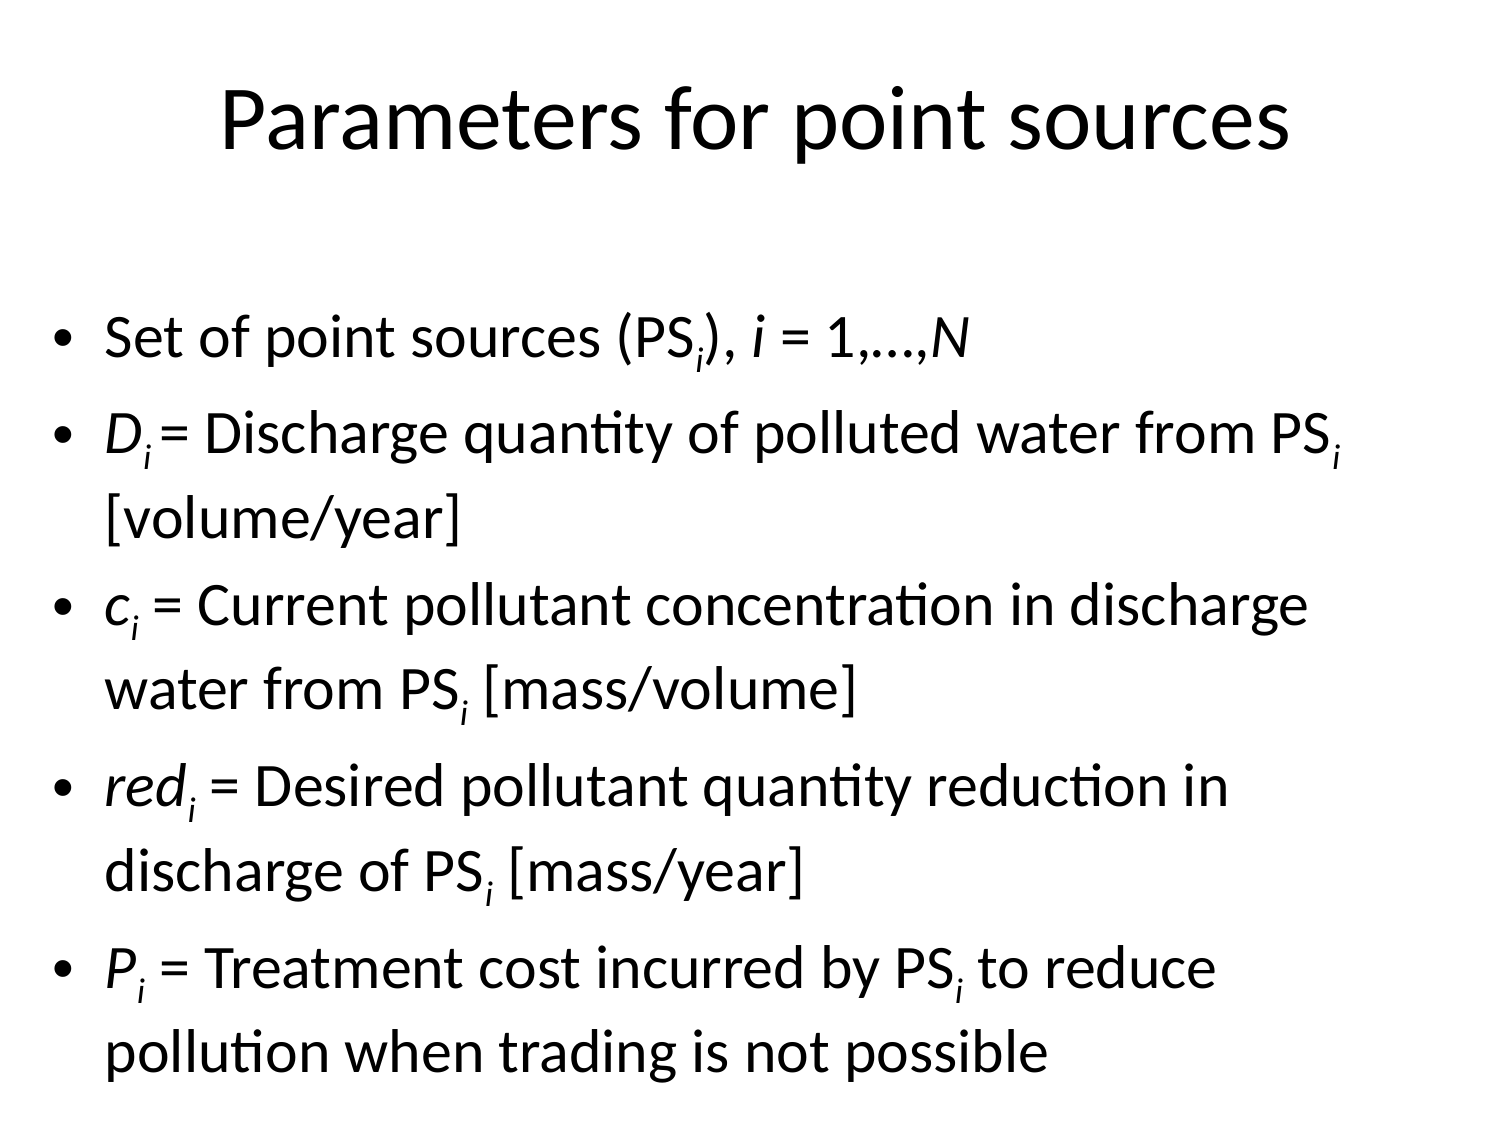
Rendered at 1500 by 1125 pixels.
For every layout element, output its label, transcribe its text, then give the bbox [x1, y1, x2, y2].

title Parameters for point sources [24, 0, 1488, 225]
list Set of point sources (PSi), i = 1,…,N Di = Discharge quantity of polluted water from PSi [volume/year] ci = Current pollutant concentration in discharge water from PSi [mass/volume] redi = Desired pollutant quantity reduction in discharge of PSi [mass/year] Pi = Treatment cost incurred by PSi to reduce pollution when trading is not possible [37, 287, 1463, 1100]
